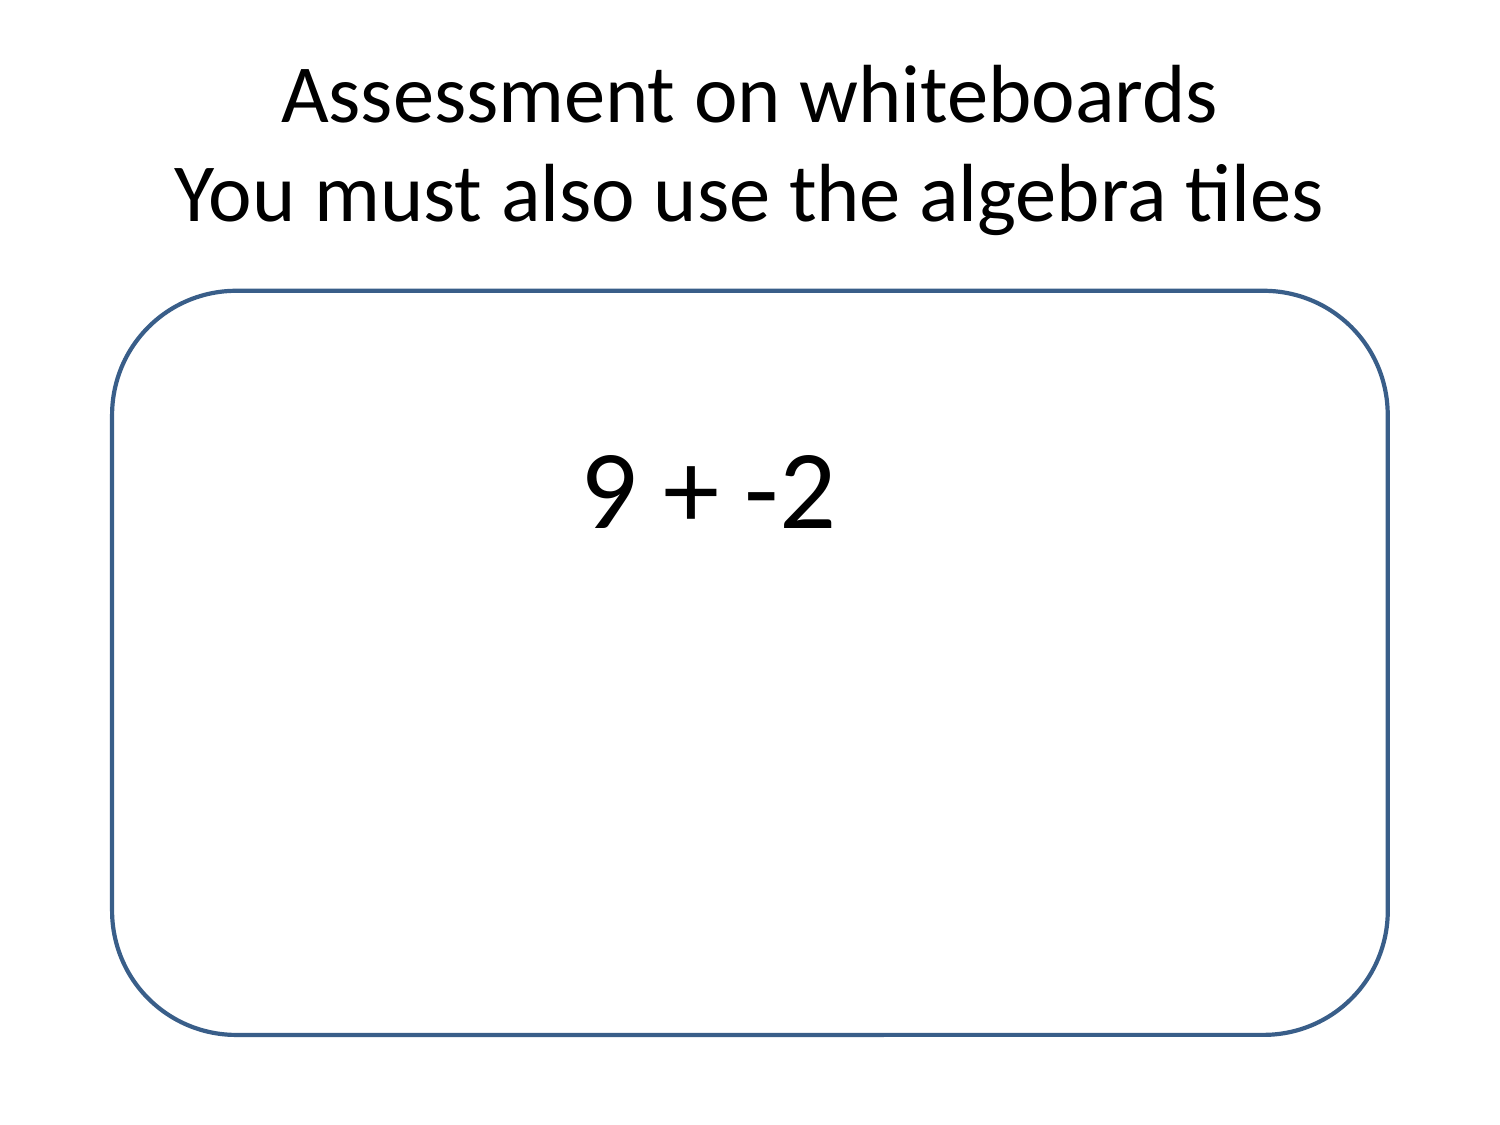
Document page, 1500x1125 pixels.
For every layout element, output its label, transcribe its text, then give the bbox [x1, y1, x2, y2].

title Assessment on whiteboards You must also use the algebra tiles [75, 45, 1425, 233]
text_box [112, 290, 1388, 1035]
text_box 9 + -2 [230, 408, 1187, 561]
